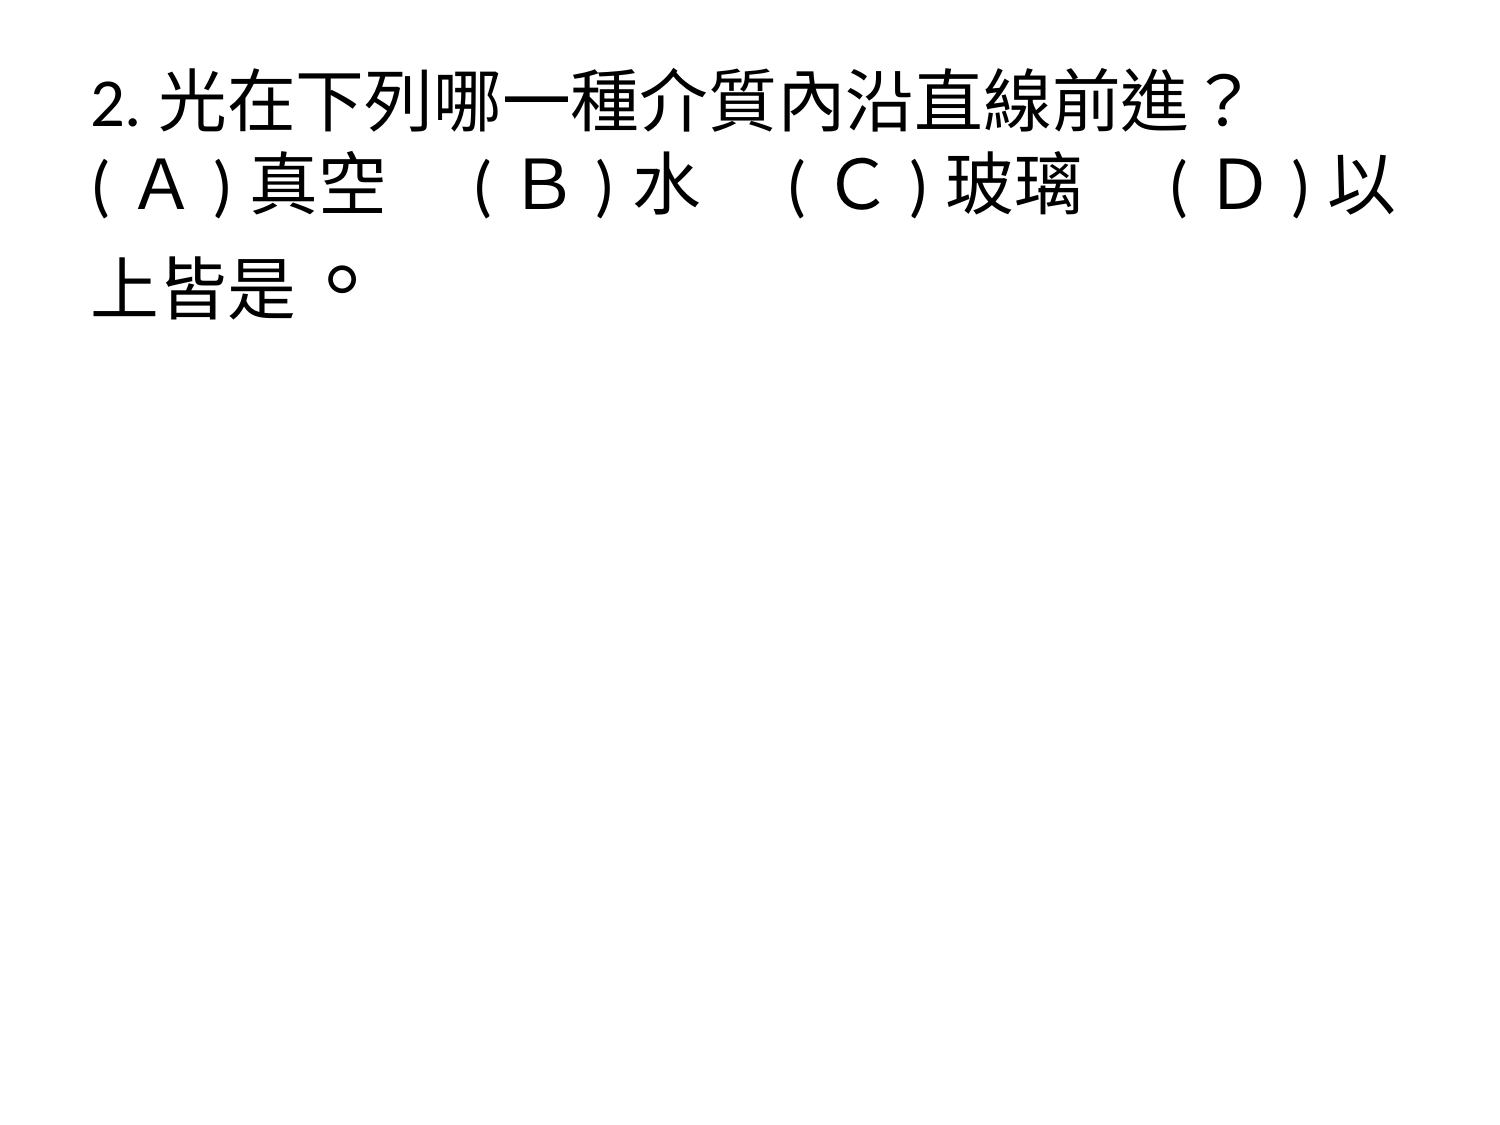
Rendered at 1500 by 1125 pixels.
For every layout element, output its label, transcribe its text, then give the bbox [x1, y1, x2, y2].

title 2.光在下列哪一種介質內沿直線前進？ (Ａ)真空 (Ｂ)水 (Ｃ)玻璃 (Ｄ)以上皆是。 [75, 45, 1425, 457]
